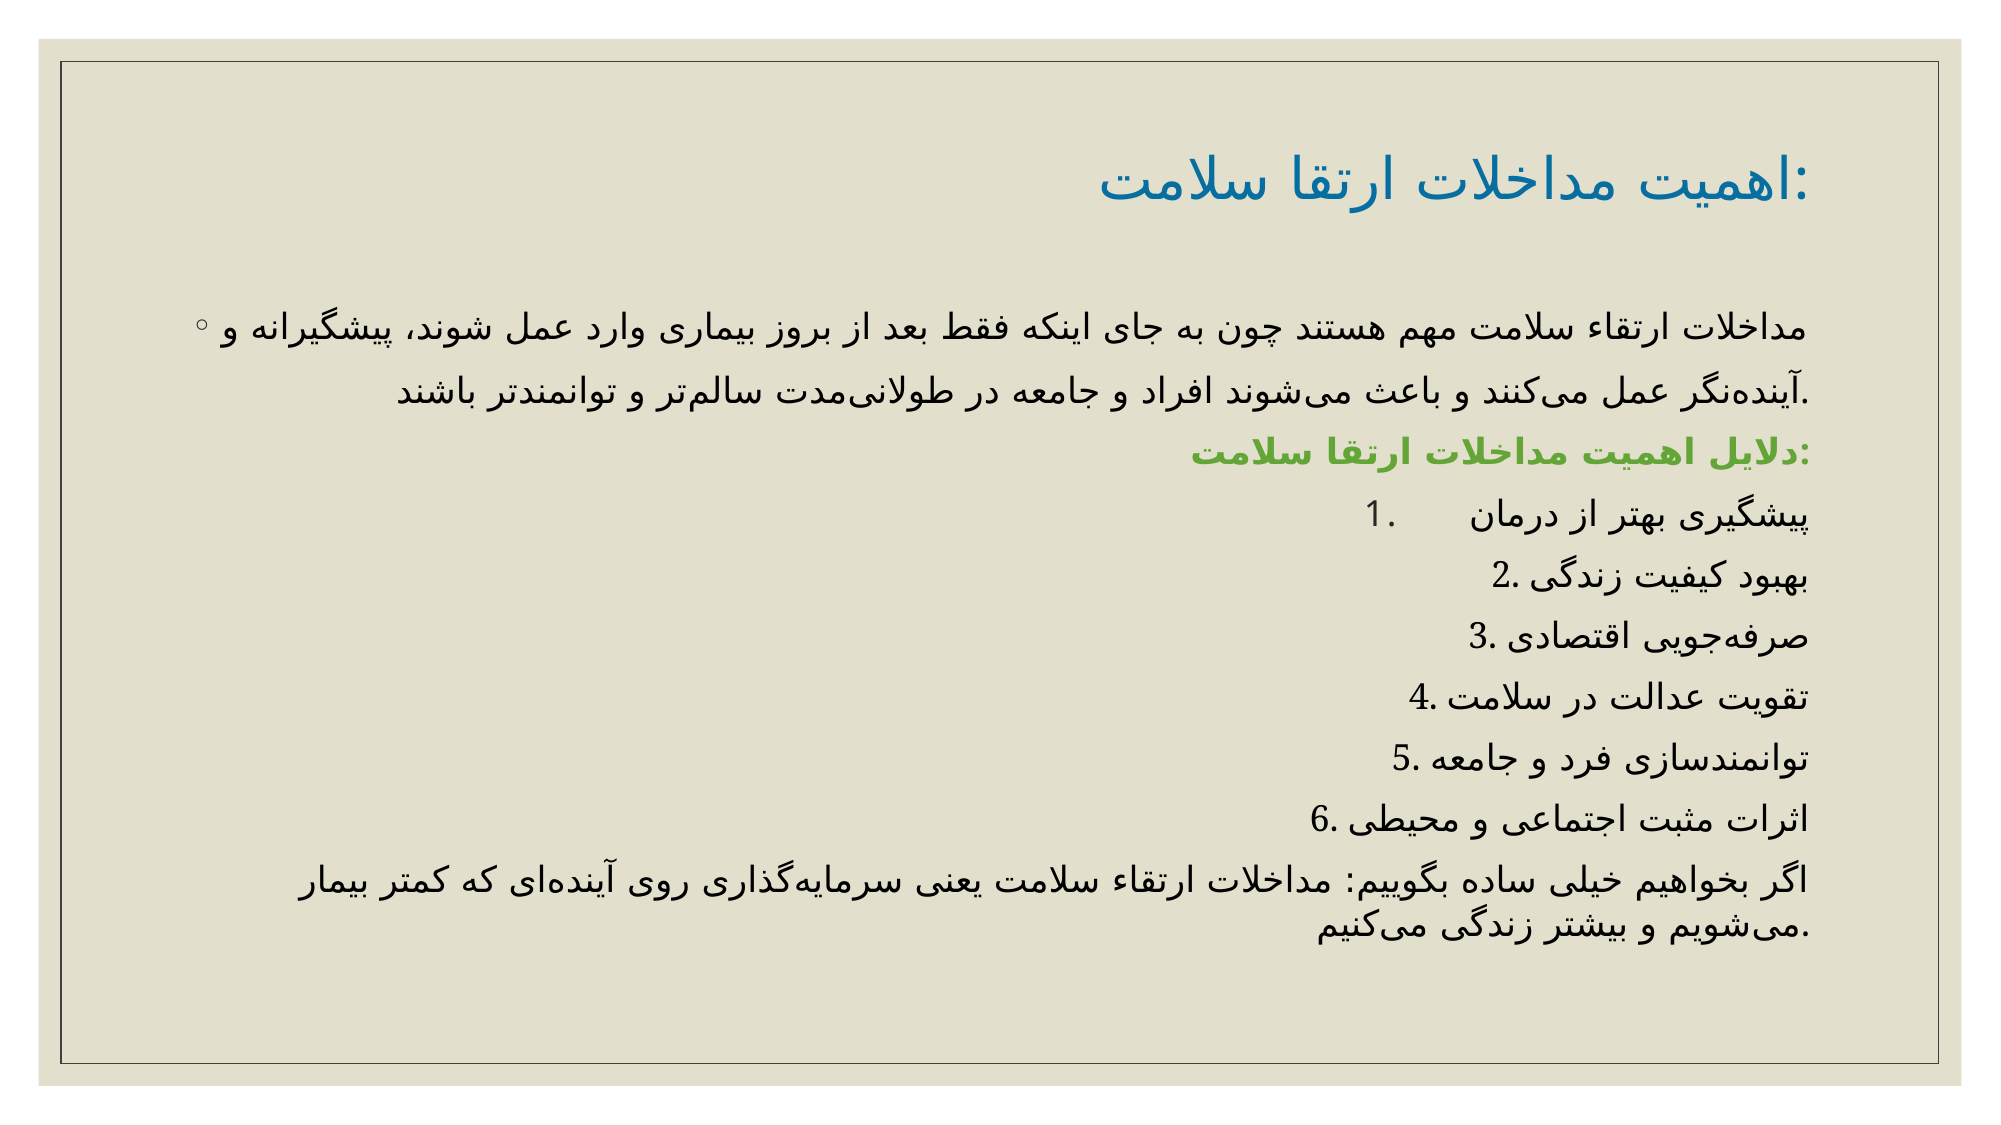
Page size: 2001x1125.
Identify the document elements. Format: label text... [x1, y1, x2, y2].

list مداخلات ارتقاء سلامت مهم هستند چون به جای اینکه فقط بعد از بروز بیماری وارد عمل شوند، پیشگیرانه و آینده‌نگر عمل می‌کنند و باعث می‌شوند افراد و جامعه در طولانی‌مدت سالم‌تر و توانمندتر باشند. دلایل اهمیت مداخلات ارتقا سلامت: پیشگیری بهتر از درمان 2. بهبود کیفیت زندگی 3. صرفه‌جویی اقتصادی 4. تقویت عدالت در سلامت 5. توانمندسازی فرد و جامعه 6. اثرات مثبت اجتماعی و محیطی اگر بخواهیم خیلی ساده بگوییم: مداخلات ارتقاء سلامت یعنی سرمایه‌گذاری روی آینده‌ای که کمتر بیمار می‌شویم و بیشتر زندگی می‌کنیم. [174, 274, 1825, 990]
title اهمیت مداخلات ارتقا سلامت: [174, 105, 1825, 257]
